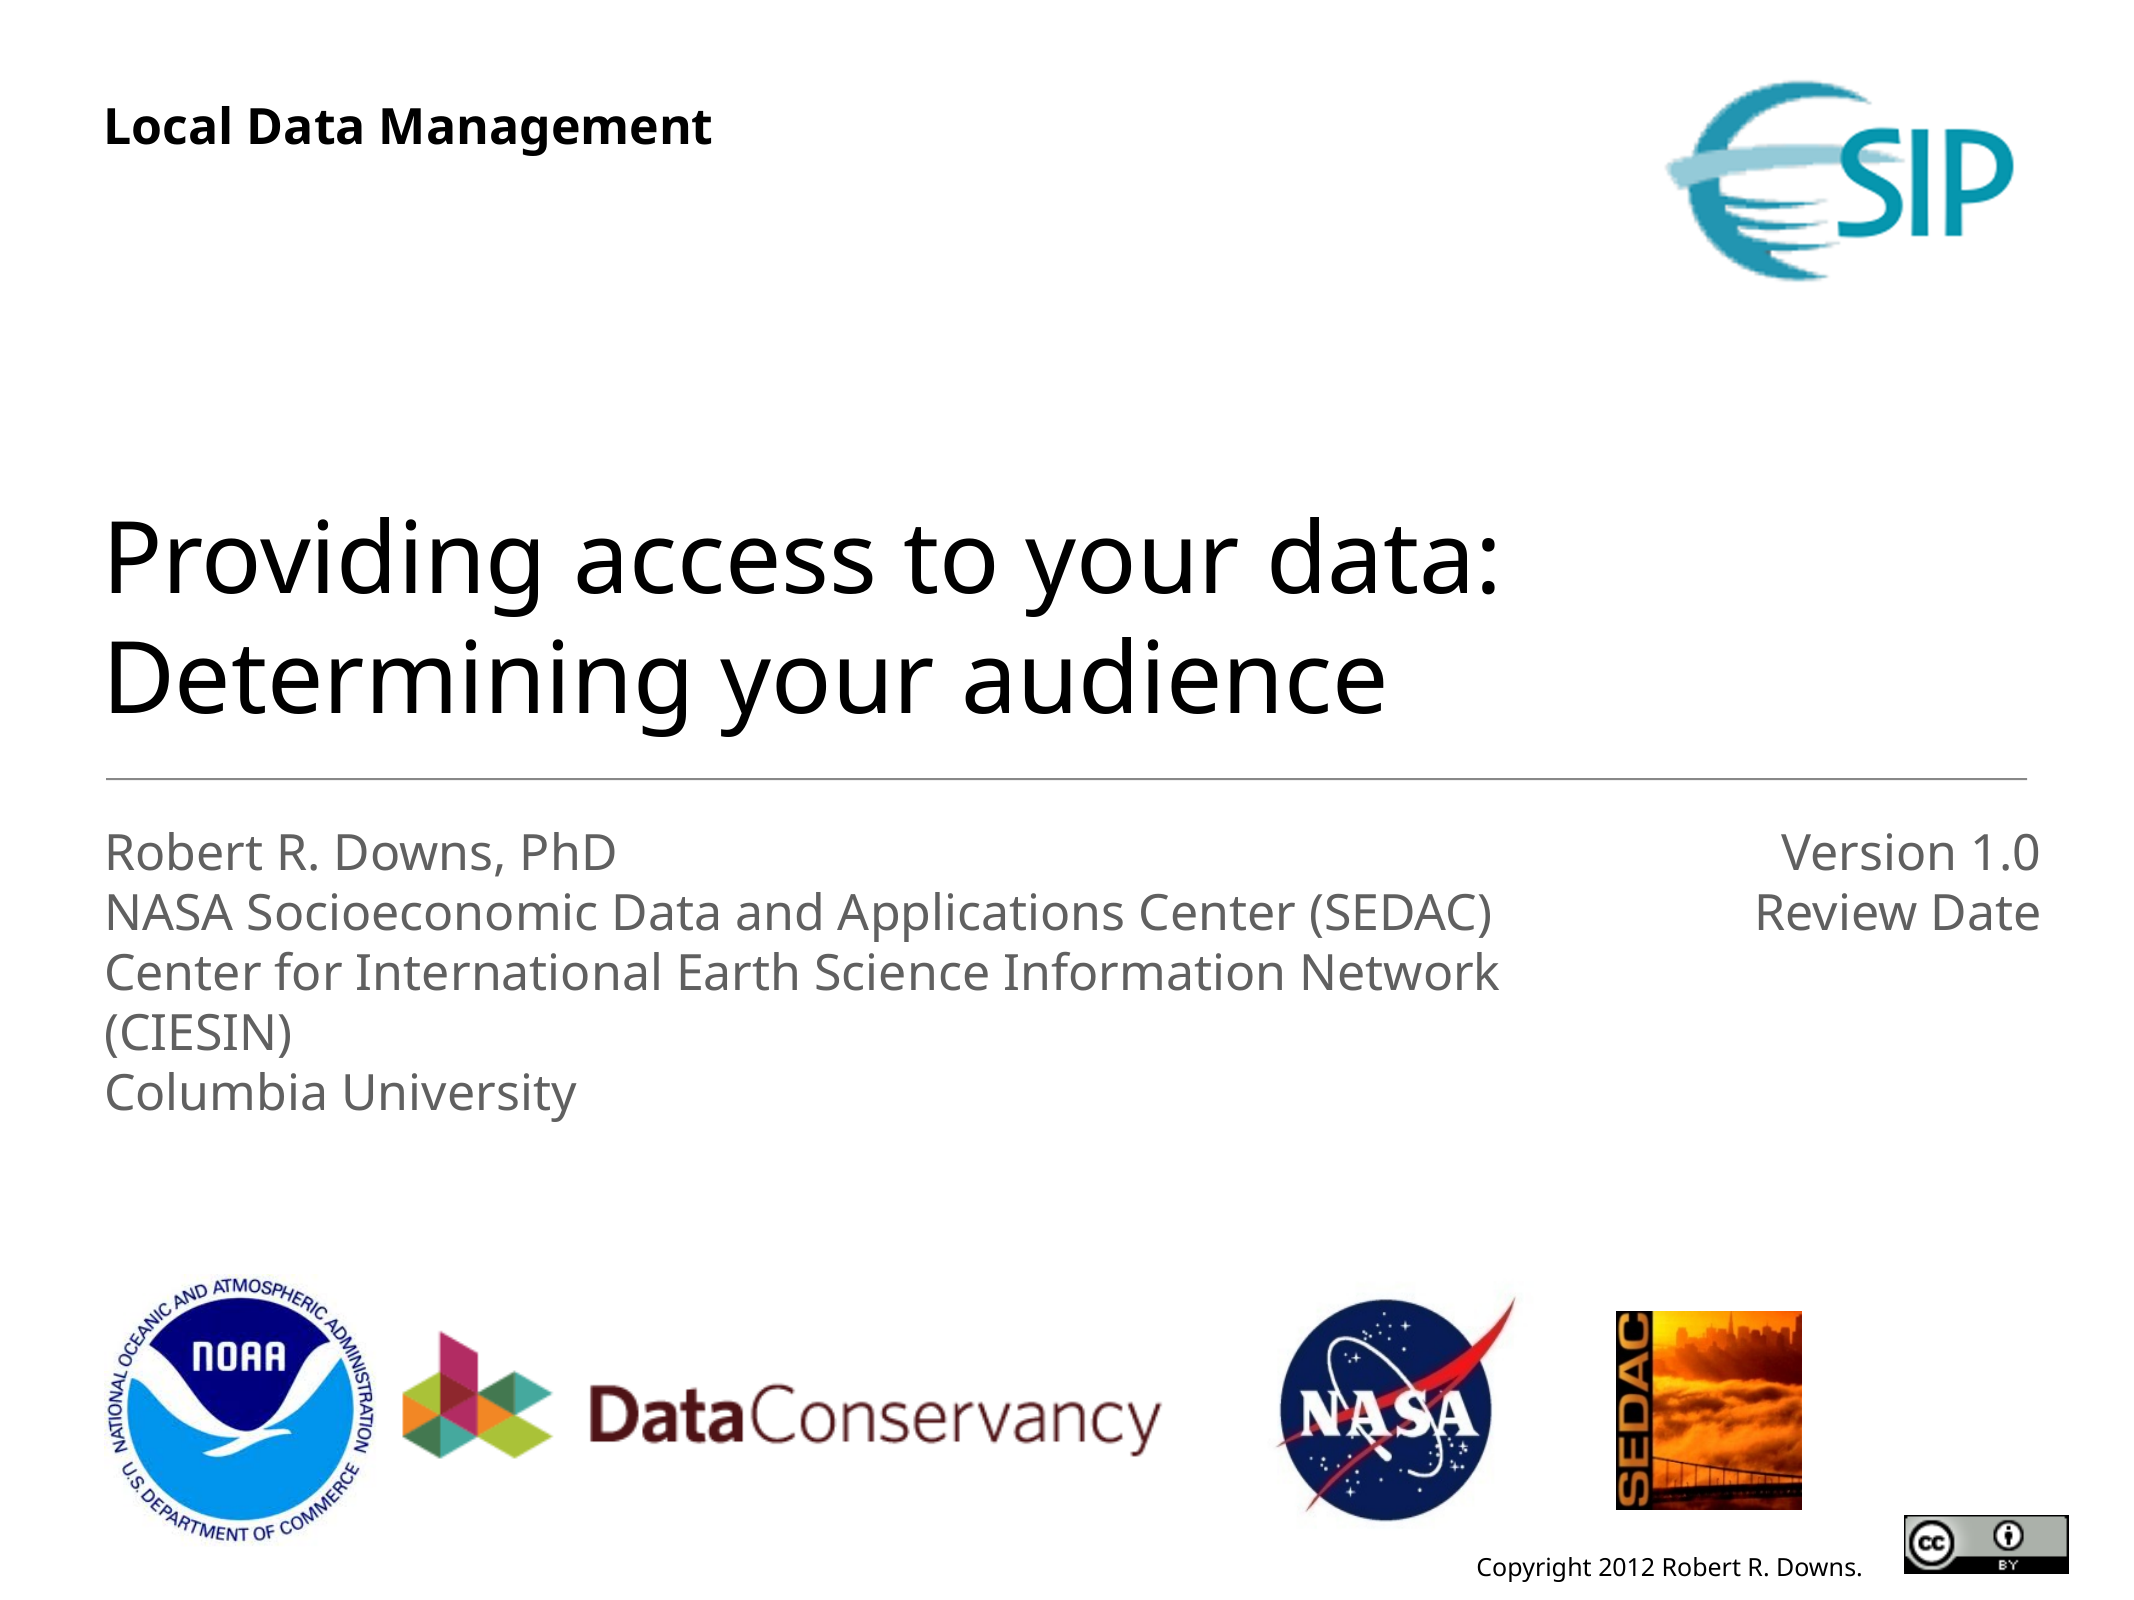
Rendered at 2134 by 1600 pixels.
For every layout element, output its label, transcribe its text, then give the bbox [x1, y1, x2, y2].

picture [1178, 1259, 1590, 1547]
picture [1654, 62, 2030, 220]
picture [399, 1324, 1167, 1461]
title Providing access to your data: Determining your audience [93, 220, 2040, 742]
text_box Local Data Management [88, 87, 742, 163]
picture [1616, 1311, 1802, 1510]
text_box Copyright 2012 Robert R. Downs. [1461, 1544, 1879, 1590]
list Robert R. Downs, PhD NASA Socioeconomic Data and Applications Center (SEDAC) Center for International Earth Science Information Network (CIESIN) Columbia University [95, 812, 1667, 1334]
picture [103, 1274, 377, 1548]
text_box Version 1.0 Review Date [1079, 812, 2050, 1163]
picture [1903, 1515, 2069, 1574]
